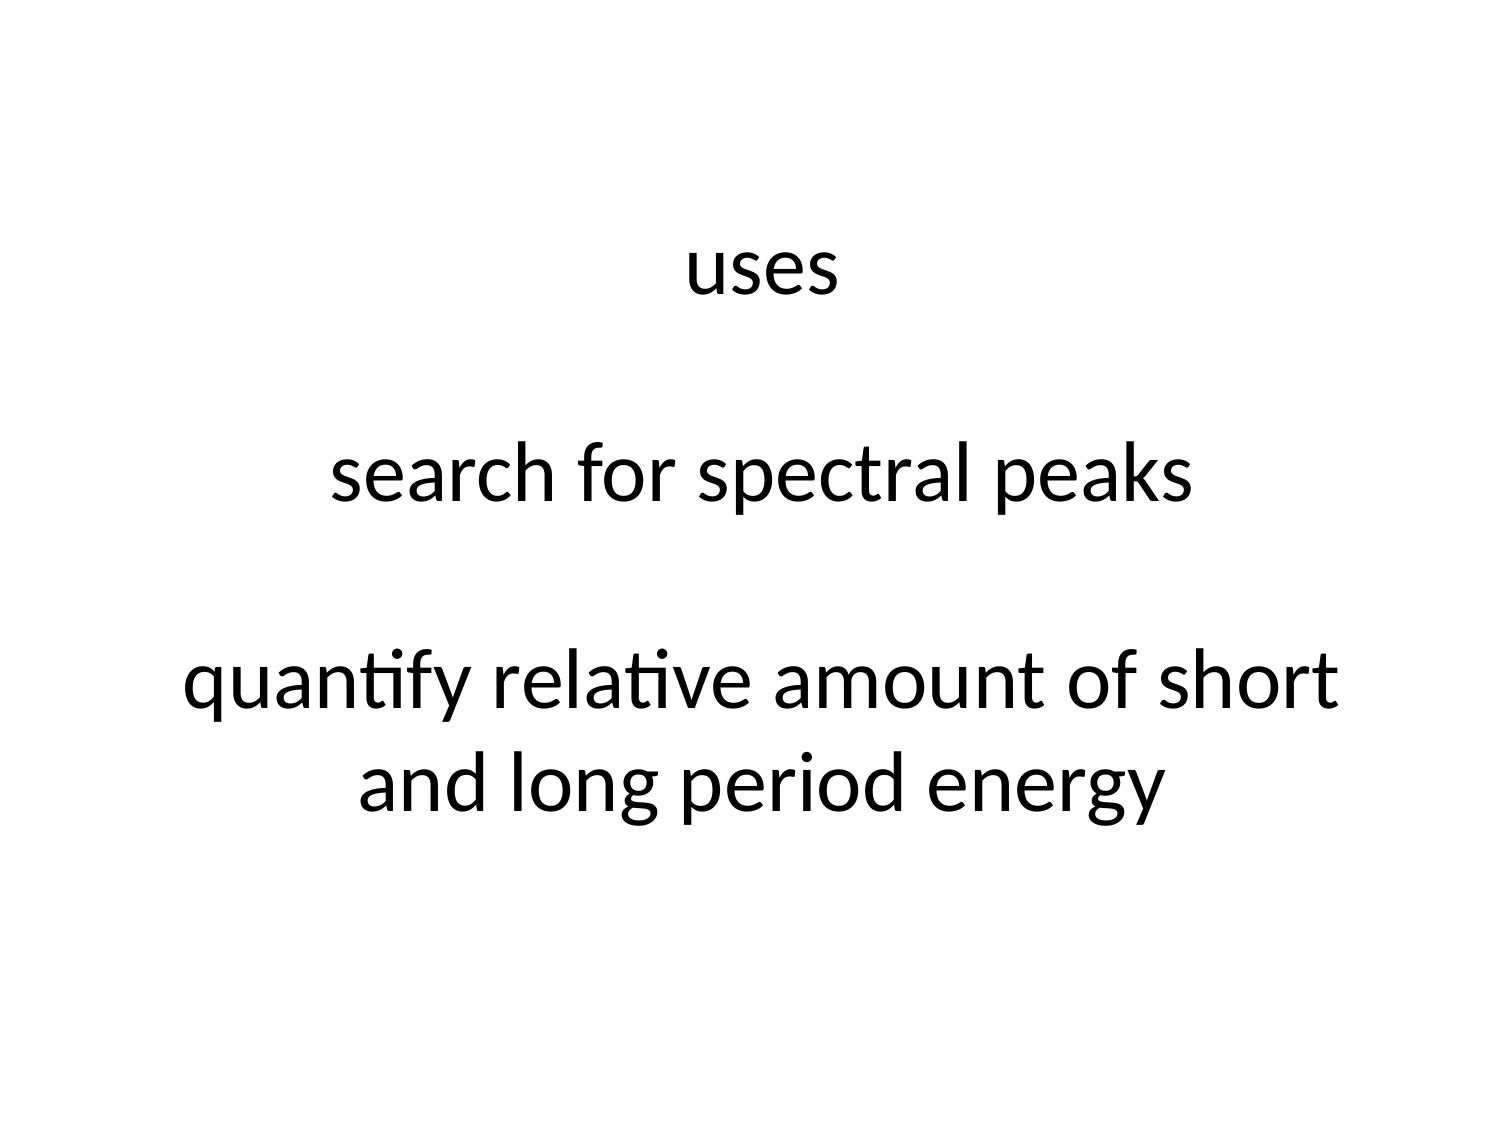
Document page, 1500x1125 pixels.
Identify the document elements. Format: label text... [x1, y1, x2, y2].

title uses search for spectral peaks quantify relative amount of short and long period energy [125, 200, 1400, 838]
